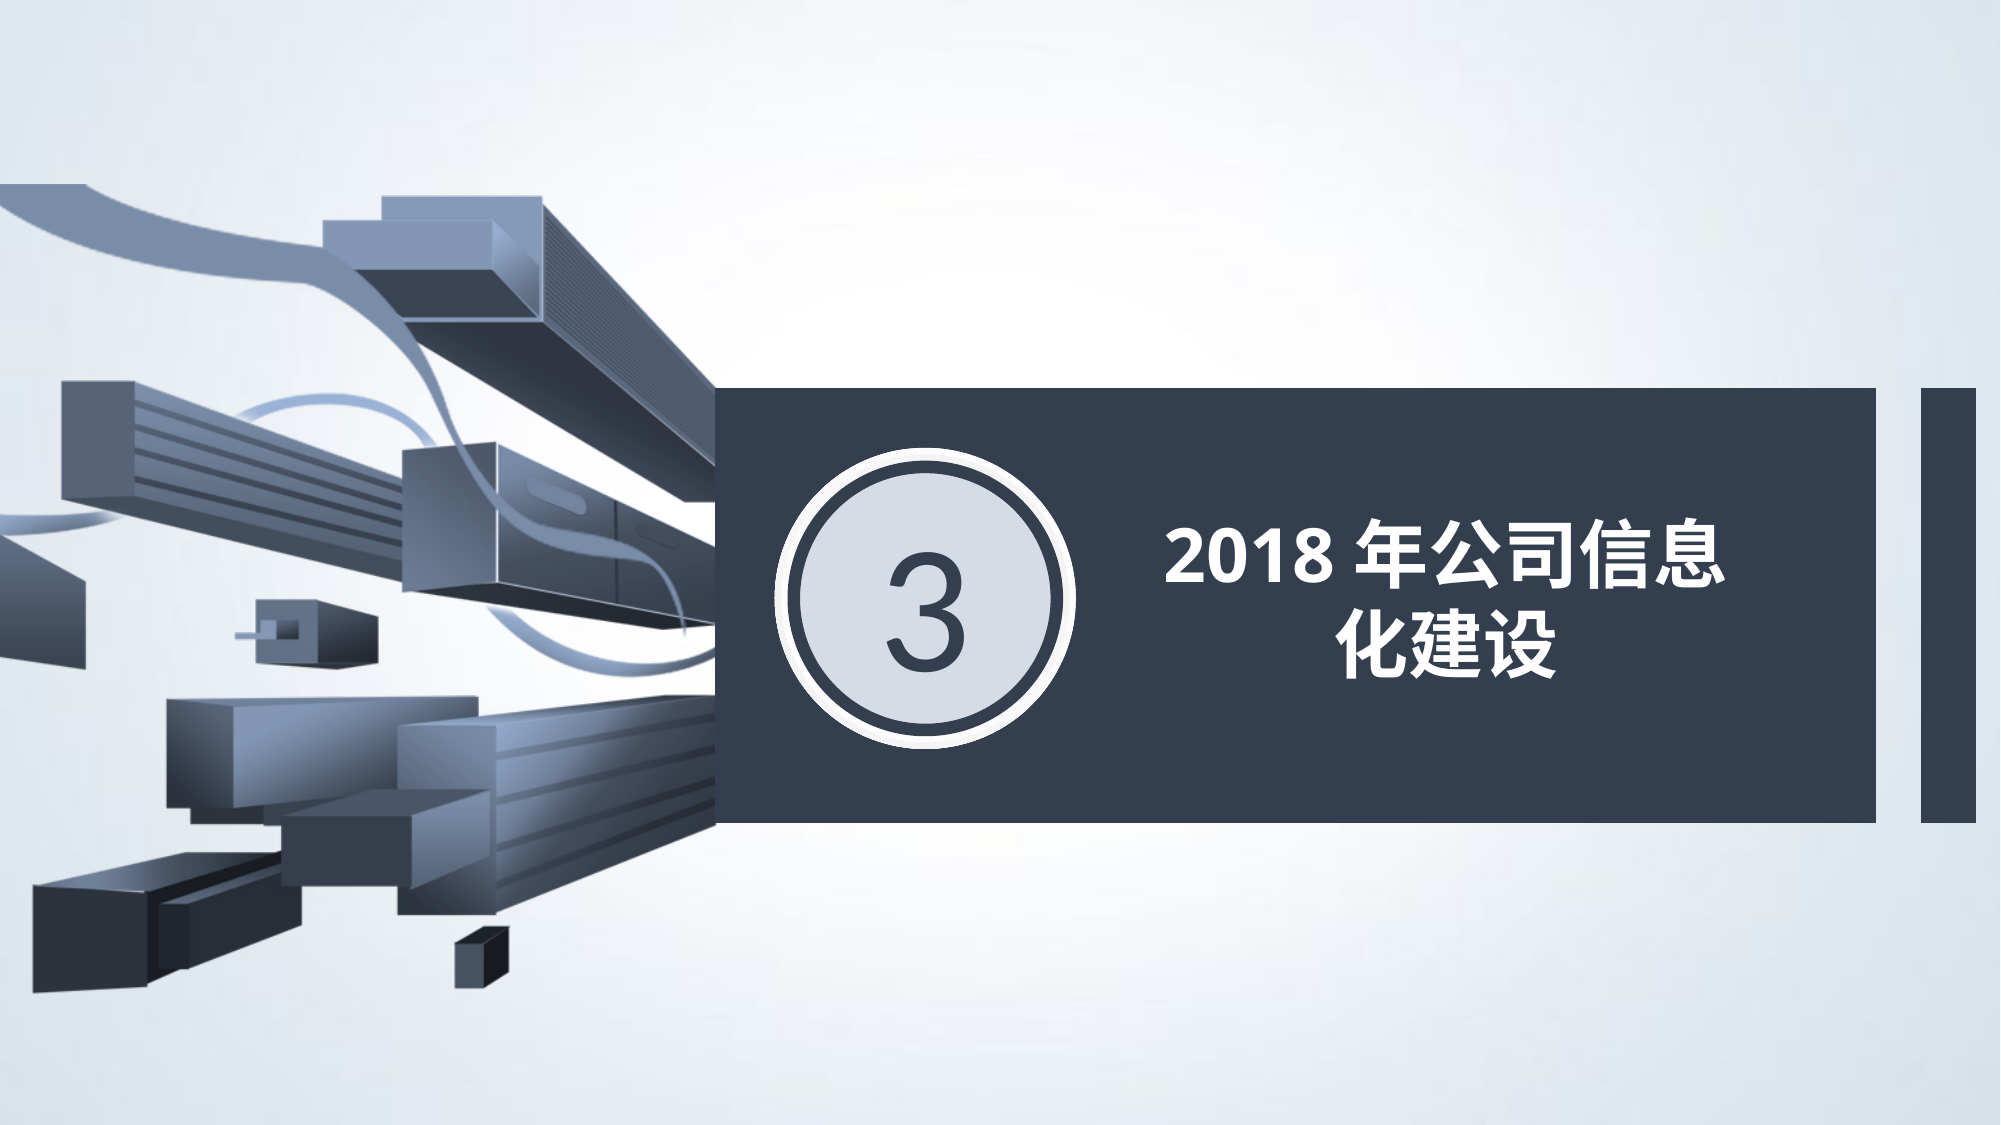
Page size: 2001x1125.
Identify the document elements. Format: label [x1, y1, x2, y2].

text_box [716, 389, 1976, 822]
picture [0, 0, 2001, 1125]
text_box [774, 447, 1076, 749]
